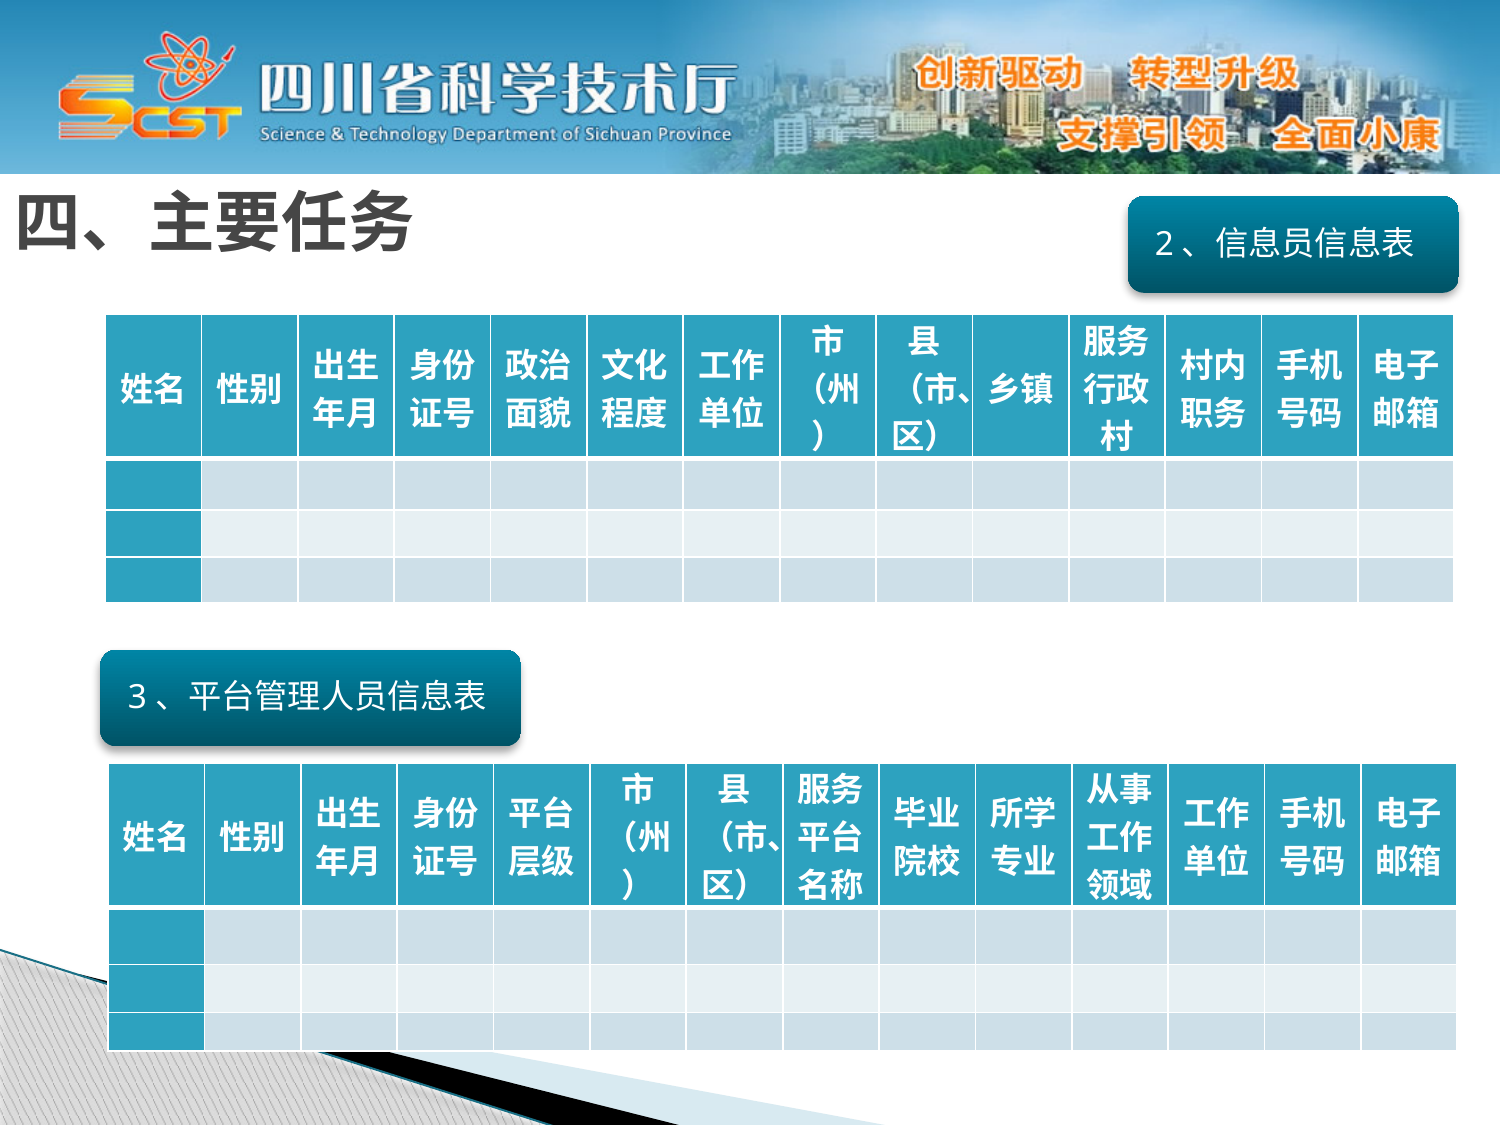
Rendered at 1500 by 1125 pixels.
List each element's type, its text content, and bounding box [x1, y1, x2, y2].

table_cell [1359, 461, 1453, 509]
table_cell [1262, 461, 1357, 509]
table_header 政治面貌 [491, 315, 586, 456]
table_cell [781, 558, 875, 602]
table_cell [299, 461, 393, 509]
table_header 市（州） [591, 764, 685, 905]
table_cell [976, 965, 1071, 1012]
table_cell [1362, 965, 1456, 1012]
table_cell [106, 558, 201, 602]
table_header 姓名 [106, 315, 201, 456]
table_cell [205, 965, 300, 1012]
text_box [100, 649, 522, 747]
table_cell [398, 910, 493, 964]
table_cell [202, 558, 297, 602]
table_header 出生年月 [302, 764, 396, 905]
table_header 出生年月 [299, 315, 393, 456]
table_cell [1265, 910, 1360, 964]
table_cell [973, 461, 1068, 509]
table_cell [1359, 511, 1453, 556]
table_header 服务平台名称 [784, 764, 878, 905]
table_cell [684, 511, 779, 556]
table_cell [687, 1013, 782, 1050]
table_cell [398, 1013, 493, 1050]
table_cell [976, 1013, 1071, 1050]
table_cell [877, 558, 972, 602]
table_header 电子邮箱 [1362, 764, 1456, 905]
table_cell [491, 461, 586, 509]
table_cell [1169, 1013, 1264, 1050]
table_cell [880, 910, 975, 964]
table_cell [302, 1013, 396, 1050]
table_header 手机号码 [1265, 764, 1360, 905]
table_cell [1166, 558, 1261, 602]
table_cell [1262, 511, 1357, 556]
table_header 市（州） [781, 315, 875, 456]
table_header 所学专业 [976, 764, 1071, 905]
table_cell [395, 461, 490, 509]
table_cell [880, 965, 975, 1012]
table_cell [1070, 558, 1164, 602]
table_cell [1169, 965, 1264, 1012]
table_cell [106, 461, 201, 509]
table_cell [1166, 461, 1261, 509]
table_cell [973, 511, 1068, 556]
table_cell [205, 1013, 300, 1050]
table_cell [1359, 558, 1453, 602]
table_header 工作单位 [684, 315, 779, 456]
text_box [1127, 195, 1459, 294]
table_cell [109, 910, 204, 964]
table_cell [494, 965, 589, 1012]
table_header 身份证号 [395, 315, 490, 456]
table_header 性别 [205, 764, 300, 905]
table_cell [1362, 910, 1456, 964]
table_cell [588, 461, 682, 509]
table_cell [1070, 461, 1164, 509]
table_cell [1265, 1013, 1360, 1050]
table_cell [687, 965, 782, 1012]
table_header 性别 [202, 315, 297, 456]
table_cell [591, 910, 685, 964]
table_cell [205, 910, 300, 964]
table_cell [781, 461, 875, 509]
table_cell [106, 511, 201, 556]
table_cell [395, 511, 490, 556]
table_cell [591, 965, 685, 1012]
table_cell [781, 511, 875, 556]
table_cell [302, 965, 396, 1012]
table_cell [1070, 511, 1164, 556]
table_cell [684, 558, 779, 602]
table_header 工作单位 [1169, 764, 1264, 905]
table_header 姓名 [109, 764, 204, 905]
table_cell [299, 511, 393, 556]
table_cell [687, 910, 782, 964]
table_cell [591, 1013, 685, 1050]
table_cell [588, 558, 682, 602]
table_header 县（市、区） [687, 764, 782, 905]
table_cell [973, 558, 1068, 602]
table_cell [877, 461, 972, 509]
table_cell [877, 511, 972, 556]
table_cell [684, 461, 779, 509]
table_cell [784, 965, 878, 1012]
table_cell [1265, 965, 1360, 1012]
table_cell [299, 558, 393, 602]
table_cell [1362, 1013, 1456, 1050]
table_cell [202, 511, 297, 556]
table_header 平台层级 [494, 764, 589, 905]
table_cell [784, 1013, 878, 1050]
table_cell [398, 965, 493, 1012]
table_cell [109, 965, 204, 1012]
table_cell [202, 461, 297, 509]
table_header 毕业院校 [880, 764, 975, 905]
table_cell [491, 511, 586, 556]
table_cell [109, 1013, 204, 1050]
table_header 服务行政村 [1070, 315, 1164, 456]
table_cell [395, 558, 490, 602]
table_header 文化程度 [588, 315, 682, 456]
table_header 县（市、区） [877, 315, 972, 456]
table_cell [494, 1013, 589, 1050]
picture [0, 0, 1500, 172]
table_cell [976, 910, 1071, 964]
table_cell [1262, 558, 1357, 602]
table_cell [1166, 511, 1261, 556]
table_header 手机号码 [1262, 315, 1357, 456]
table_cell [1169, 910, 1264, 964]
table_header 乡镇 [973, 315, 1068, 456]
table_cell [491, 558, 586, 602]
table_cell [880, 1013, 975, 1050]
table_cell [494, 910, 589, 964]
table_cell [1073, 965, 1167, 1012]
text_box 四、主要任务 [0, 172, 1500, 268]
table_header 身份证号 [398, 764, 493, 905]
table_header 村内职务 [1166, 315, 1261, 456]
table_cell [1073, 1013, 1167, 1050]
table_header 电子邮箱 [1359, 315, 1453, 456]
table_header 从事工作领域 [1073, 764, 1167, 905]
table_cell [784, 910, 878, 964]
table_cell [302, 910, 396, 964]
table_cell [1073, 910, 1167, 964]
table_cell [588, 511, 682, 556]
